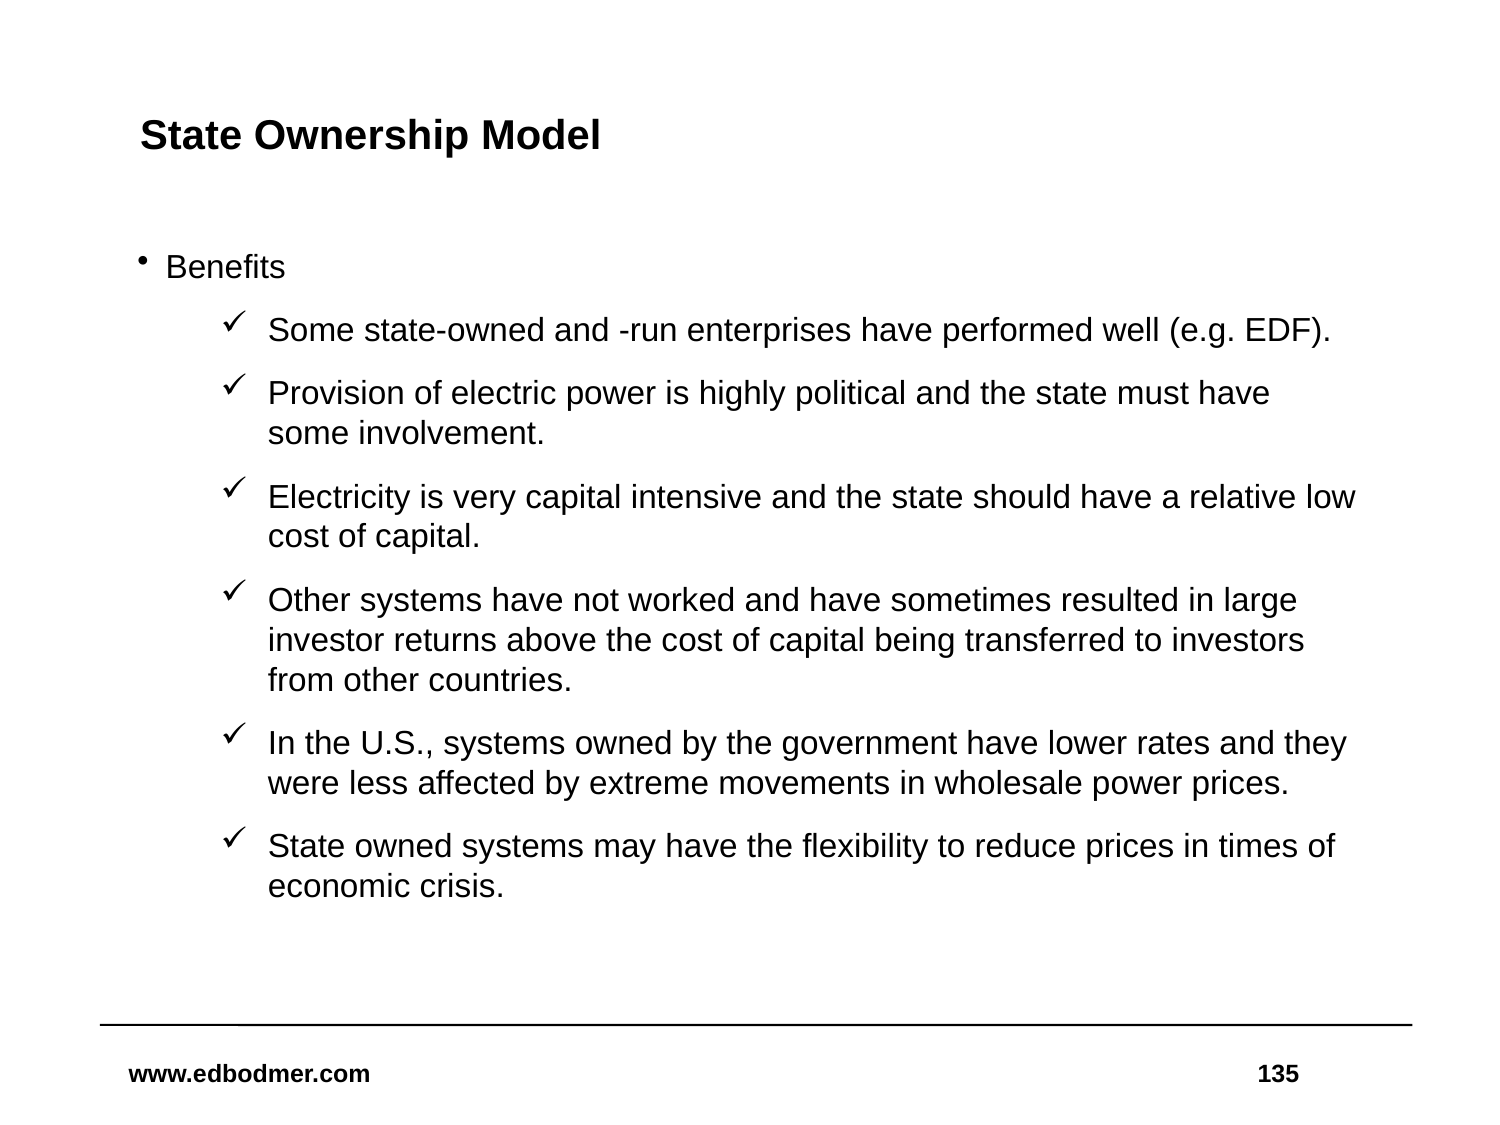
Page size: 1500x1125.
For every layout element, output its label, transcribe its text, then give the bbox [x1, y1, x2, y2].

title State Ownership Model [125, 99, 1288, 225]
list Benefits Some state-owned and -run enterprises have performed well (e.g. EDF). Provision of electric power is highly political and the state must have some involvement. Electricity is very capital intensive and the state should have a relative low cost of capital. Other systems have not worked and have sometimes resulted in large investor returns above the cost of capital being transferred to investors from other countries. In the U.S., systems owned by the government have lower rates and they were less affected by extreme movements in wholesale power prices. State owned systems may have the flexibility to reduce prices in times of economic crisis. [112, 237, 1375, 1000]
